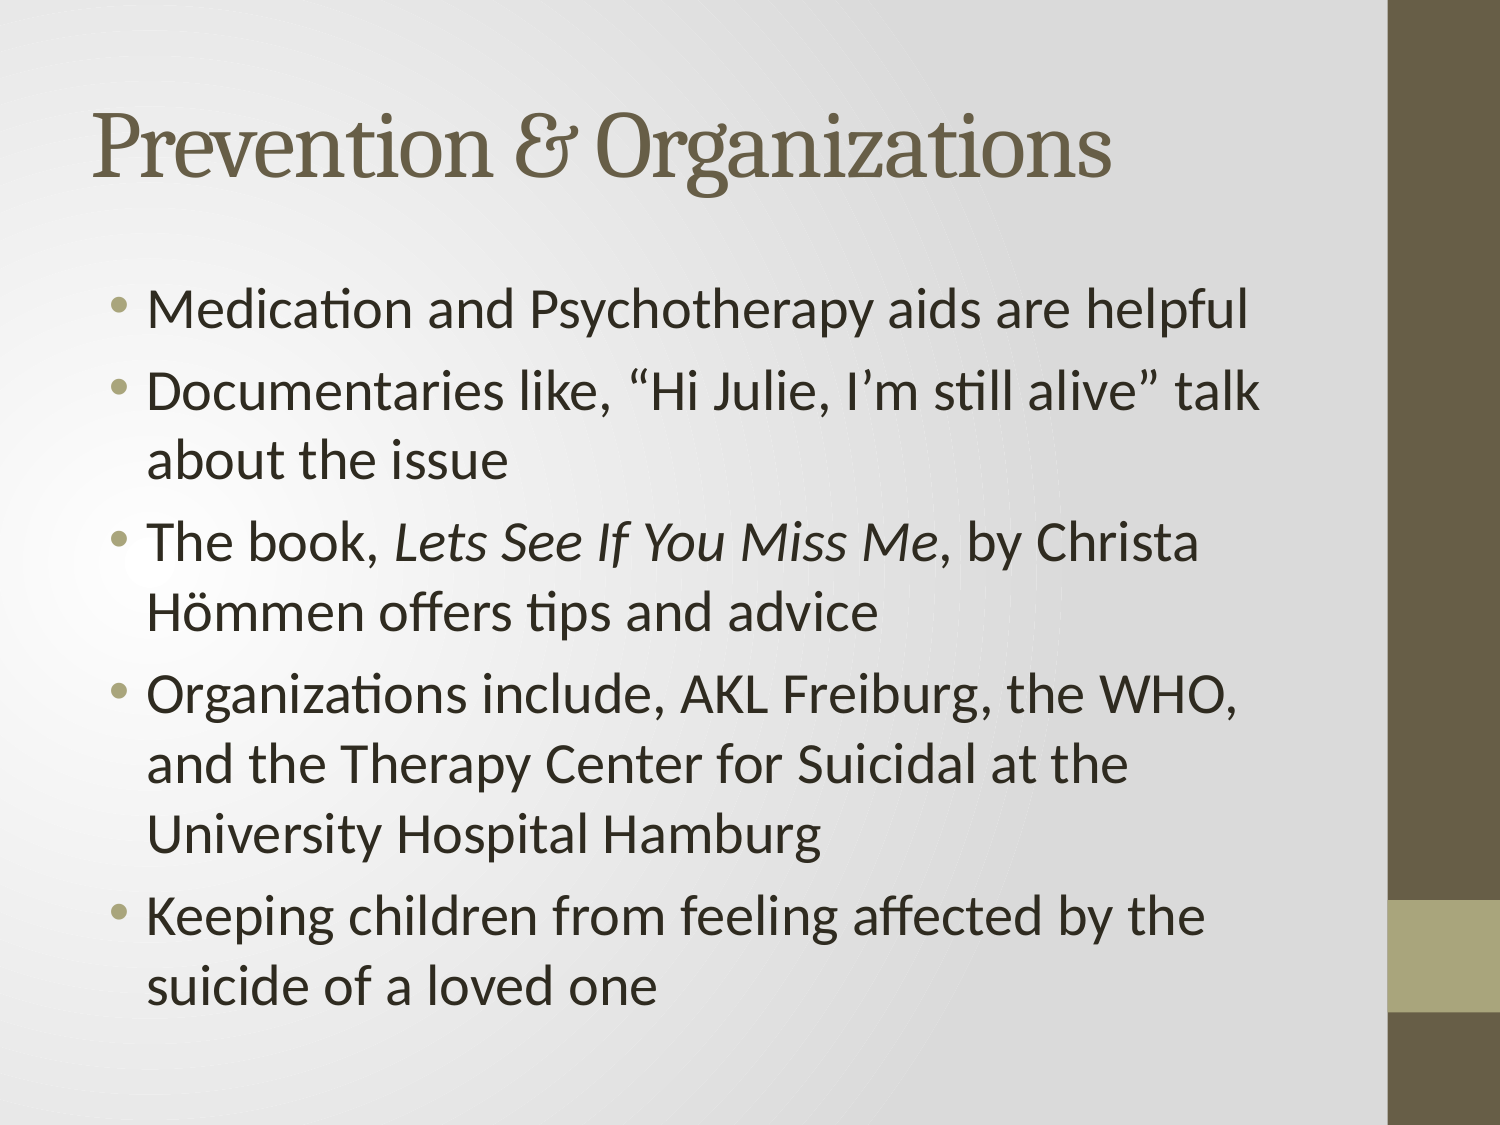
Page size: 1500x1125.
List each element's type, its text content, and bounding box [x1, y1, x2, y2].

list Medication and Psychotherapy aids are helpful Documentaries like, “Hi Julie, I’m still alive” talk about the issue The book, Lets See If You Miss Me, by Christa Hömmen offers tips and advice Organizations include, AKL Freiburg, the WHO, and the Therapy Center for Suicidal at the University Hospital Hamburg Keeping children from feeling affected by the suicide of a loved one [75, 262, 1325, 1050]
title Prevention & Organizations [75, 45, 1325, 233]
